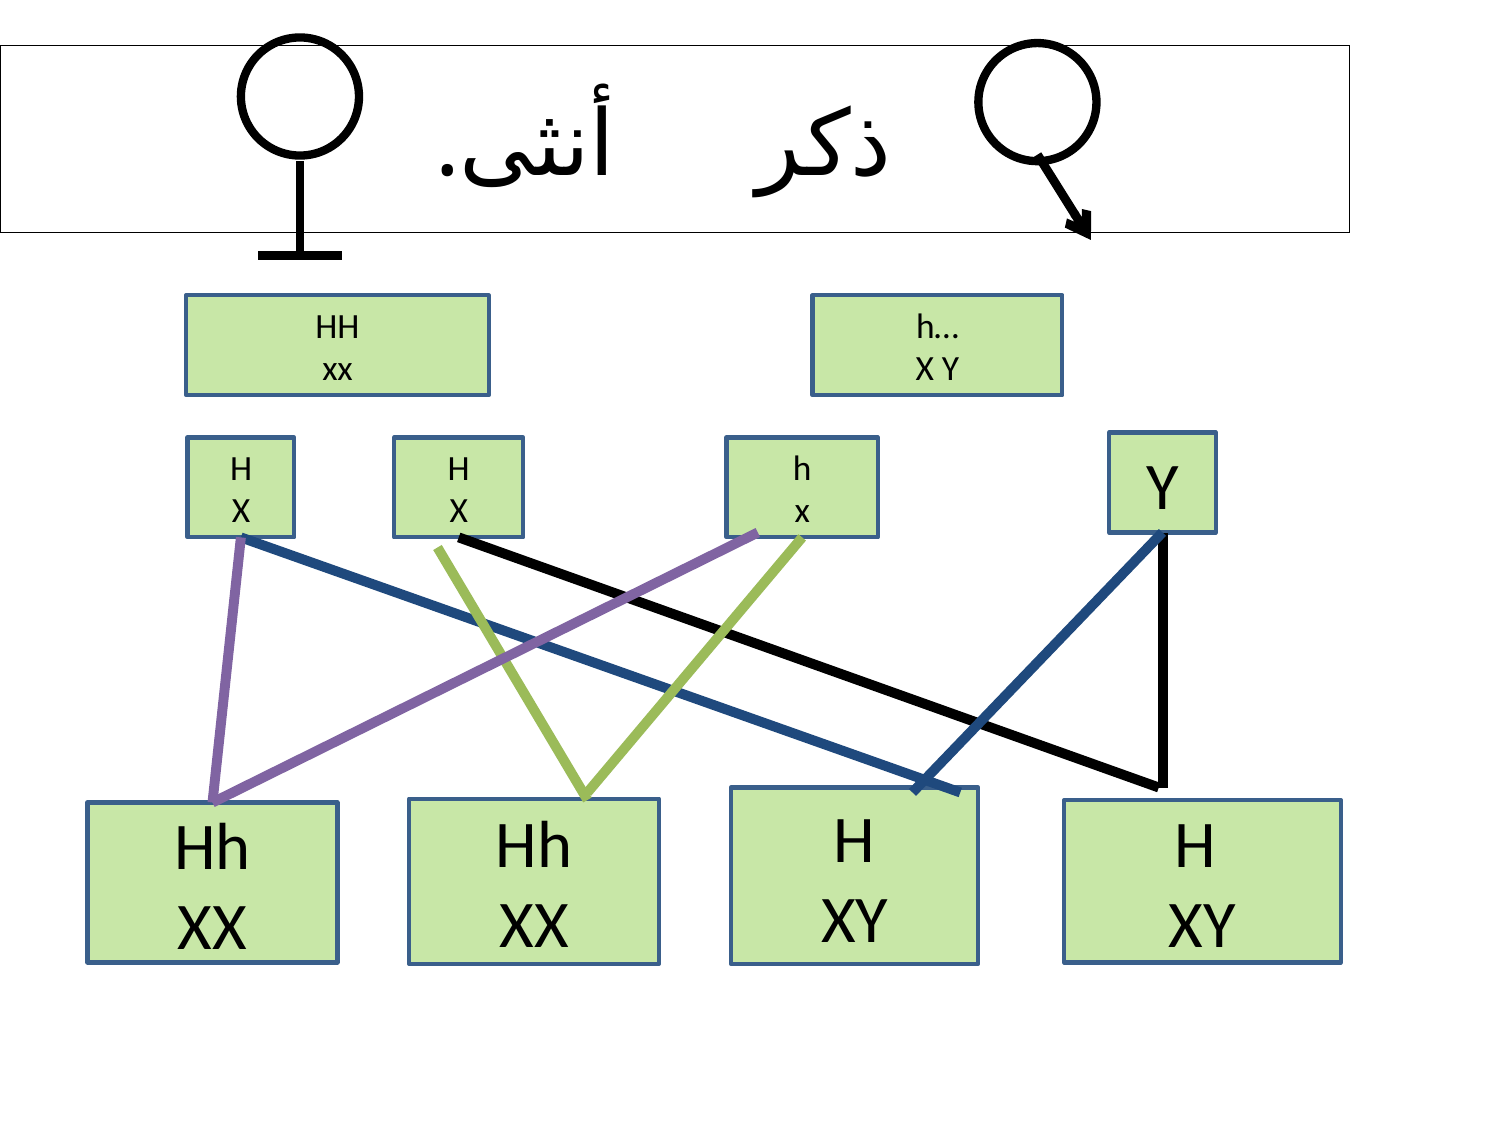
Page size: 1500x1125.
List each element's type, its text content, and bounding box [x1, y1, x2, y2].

title ذكر أنثى. [0, 45, 1032, 233]
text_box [1037, 154, 1092, 241]
text_box HH xx [184, 293, 491, 397]
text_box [804, 537, 961, 793]
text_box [212, 537, 242, 803]
text_box H XY [729, 802, 980, 966]
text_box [912, 532, 1163, 793]
text_box h x [724, 435, 880, 534]
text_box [762, 537, 803, 793]
title ذكر أنثى. [1062, 45, 1350, 233]
text_box Y [1107, 430, 1218, 535]
text_box [238, 35, 362, 158]
text_box h… X Y [810, 293, 1064, 397]
text_box H X [185, 435, 296, 539]
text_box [212, 532, 758, 803]
text_box Hh XX [407, 810, 661, 966]
text_box Hh XX [85, 800, 340, 965]
text_box [976, 40, 1099, 163]
text_box H X [392, 435, 525, 530]
text_box H XY [1062, 798, 1343, 965]
